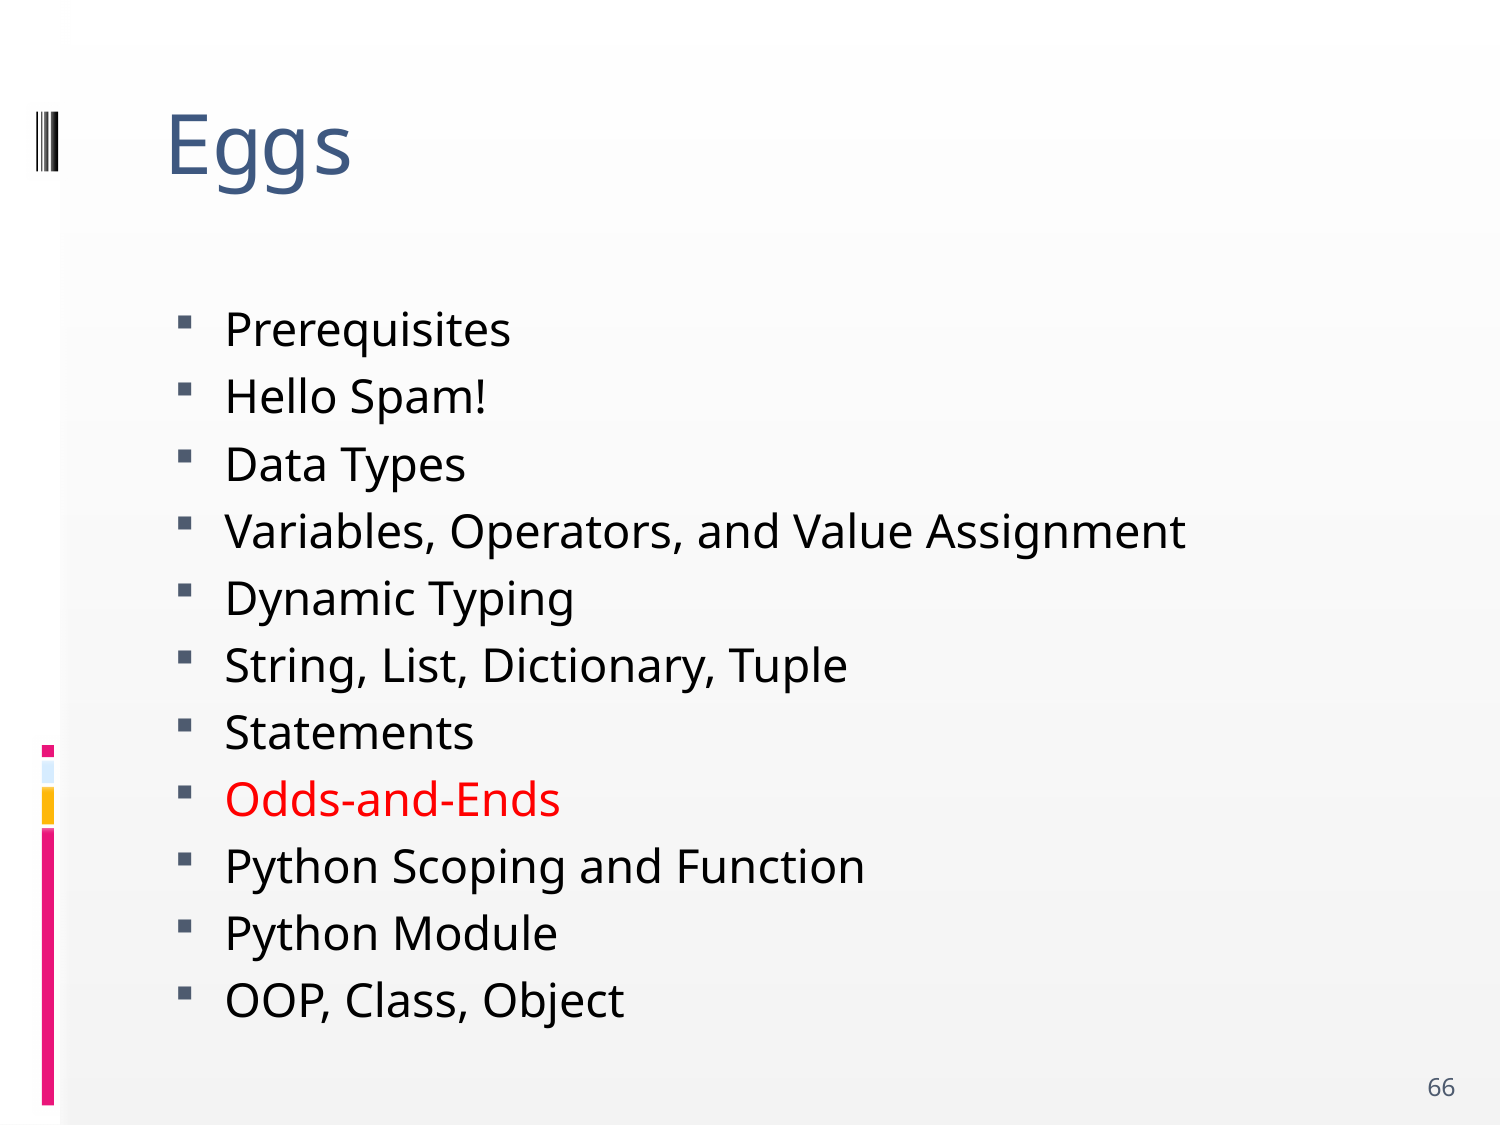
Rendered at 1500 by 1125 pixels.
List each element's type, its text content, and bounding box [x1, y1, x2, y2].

title Eggs [150, 83, 1425, 234]
slide_number 66 [1412, 1052, 1488, 1113]
list Prerequisites Hello Spam! Data Types Variables, Operators, and Value Assignment Dynamic Typing String, List, Dictionary, Tuple Statements Odds-and-Ends Python Scoping and Function Python Module OOP, Class, Object [150, 292, 1425, 1043]
